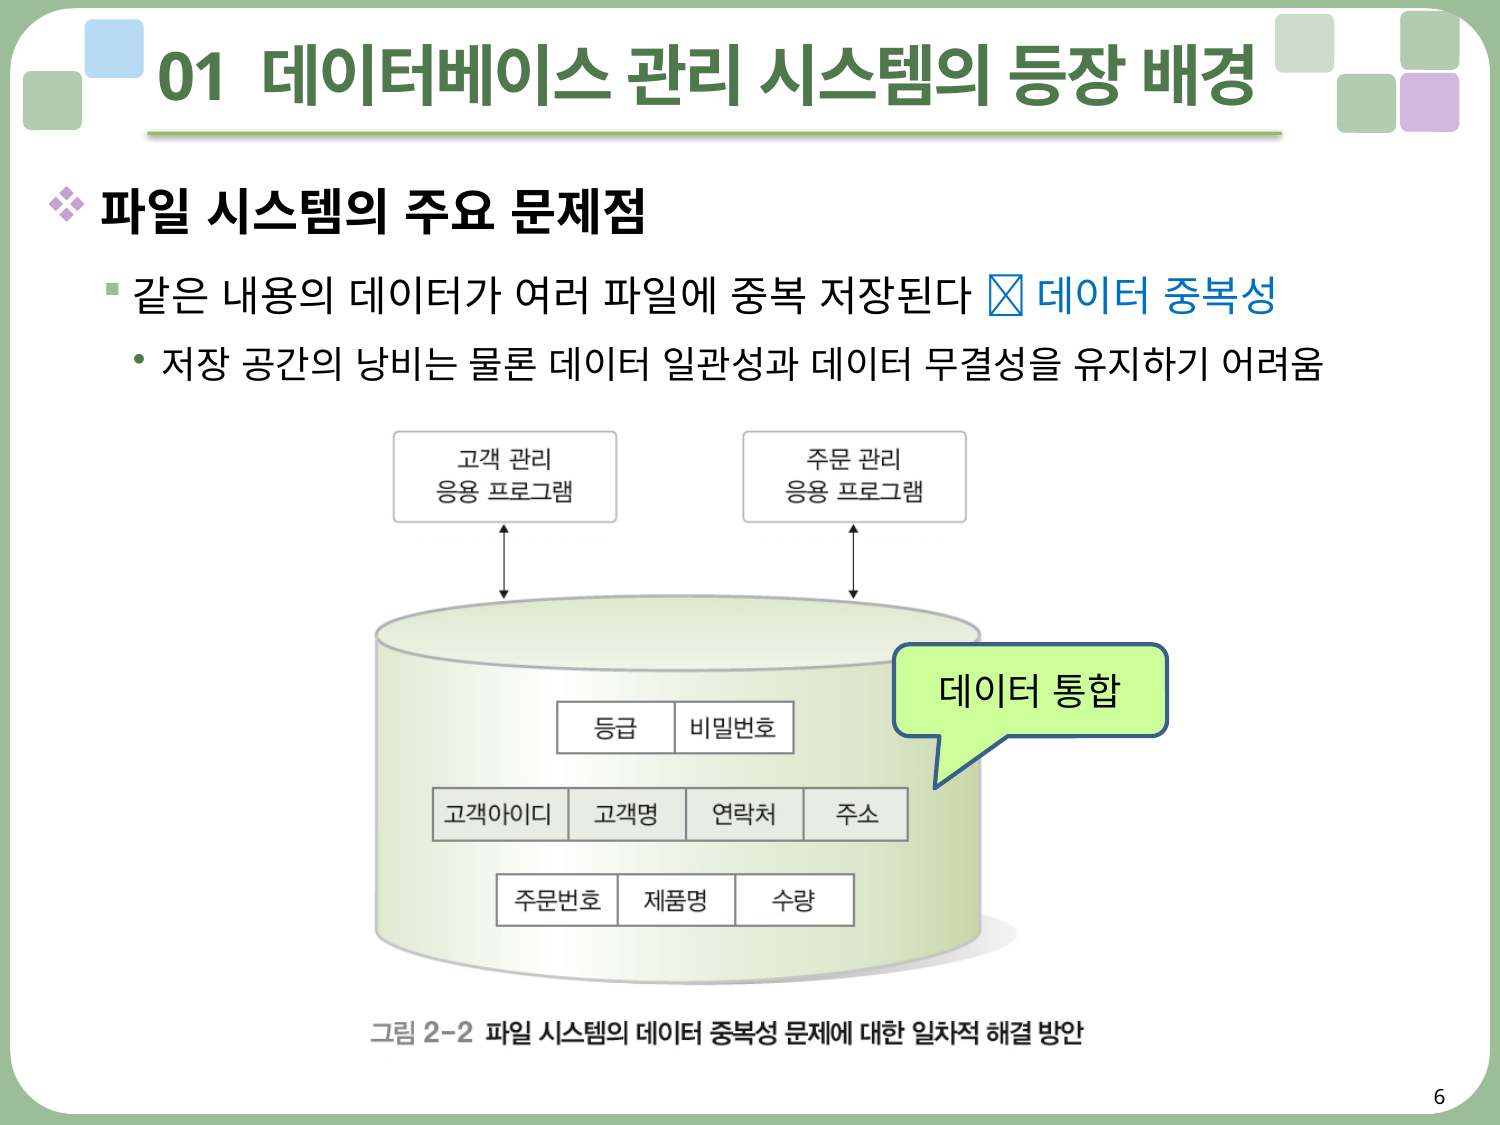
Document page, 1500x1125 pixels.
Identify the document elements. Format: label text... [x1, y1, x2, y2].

text_box 데이터 통합 [1157, 643, 1170, 738]
title 01 데이터베이스 관리 시스템의 등장 배경 [142, 25, 1459, 123]
picture [0, 0, 1500, 1125]
list 파일 시스템의 주요 문제점 같은 내용의 데이터가 여러 파일에 중복 저장된다  데이터 중복성 저장 공간의 낭비는 물론 데이터 일관성과 데이터 무결성을 유지하기 어려움 [29, 172, 1459, 1083]
